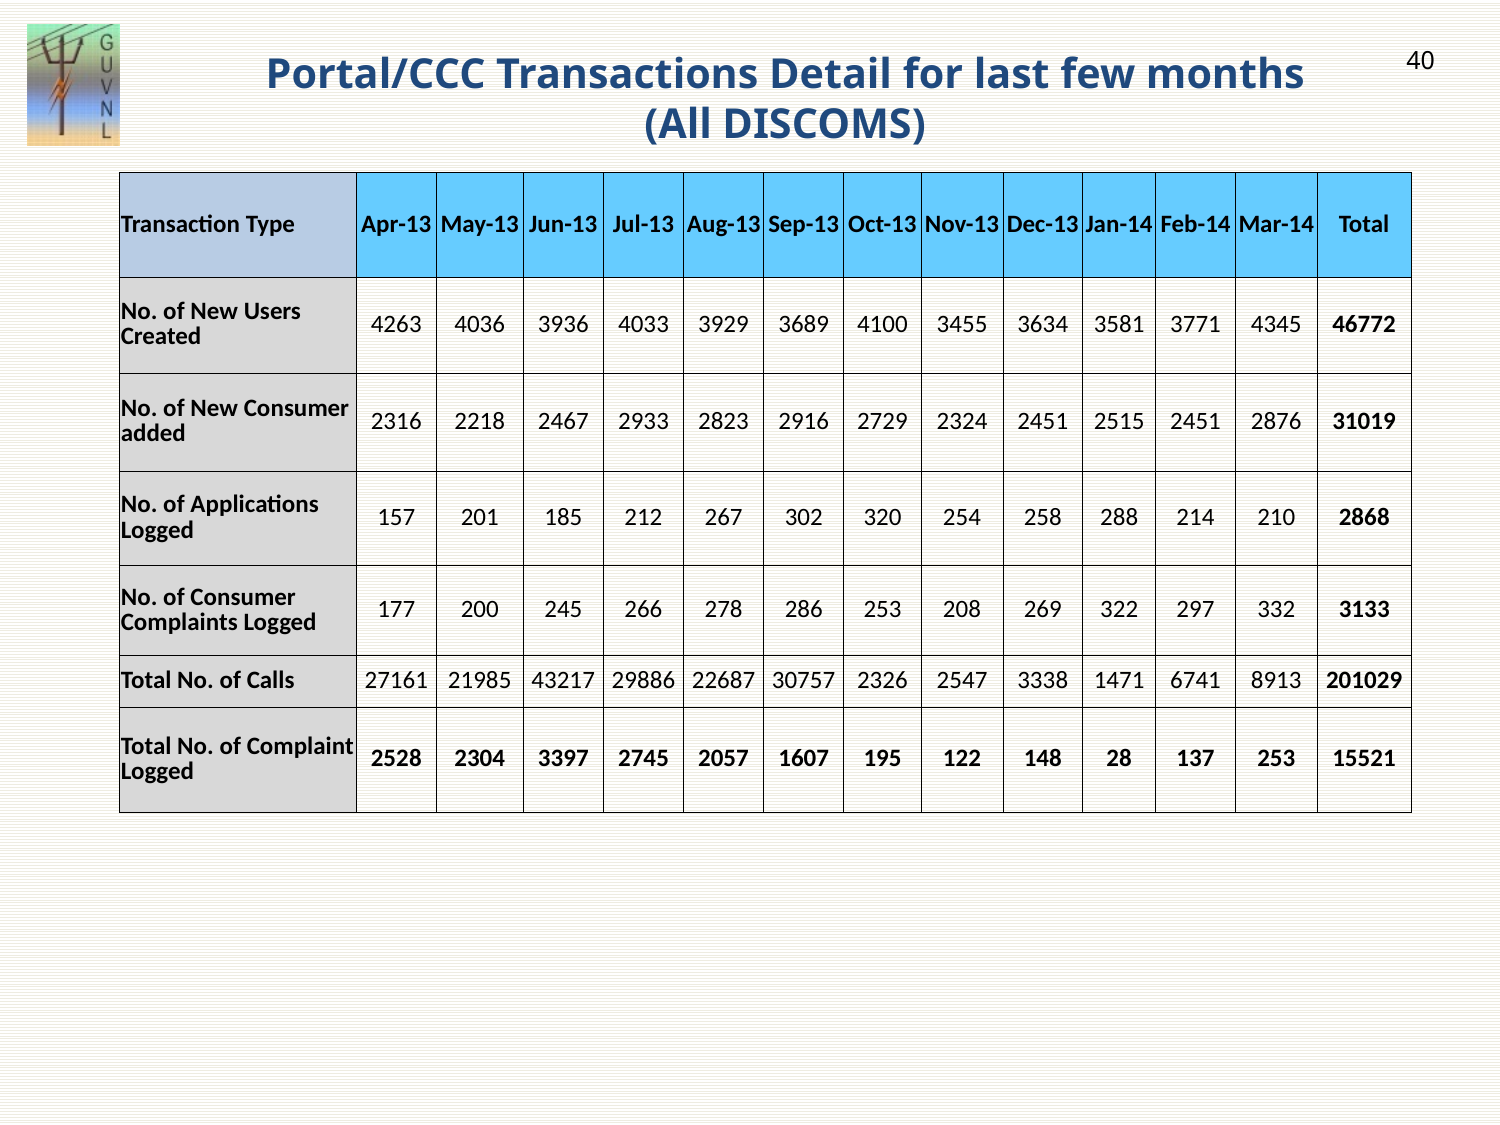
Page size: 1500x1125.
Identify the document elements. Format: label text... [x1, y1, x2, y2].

table_cell 4036 [437, 278, 523, 373]
table_cell 157 [357, 472, 436, 565]
table_cell 3581 [1083, 278, 1155, 373]
table_cell 2823 [684, 374, 763, 471]
table_cell 3455 [922, 278, 1003, 373]
table_cell 288 [1083, 472, 1155, 565]
table_cell 15521 [1318, 708, 1411, 812]
table_cell 2933 [604, 374, 683, 471]
table_header Jan-14 [1083, 173, 1155, 277]
table_header Total [1318, 173, 1411, 277]
table_header Feb-14 [1156, 173, 1235, 277]
table_cell 208 [922, 566, 1003, 655]
table_cell 8913 [1236, 656, 1317, 707]
table_header Mar-14 [1236, 173, 1317, 277]
table_cell 185 [524, 472, 603, 565]
table_cell 2745 [604, 708, 683, 812]
table_cell 3634 [1004, 278, 1082, 373]
table_cell 2316 [357, 374, 436, 471]
table_cell 320 [844, 472, 921, 565]
table_cell No. of New Consumer added [120, 374, 356, 471]
table_cell 1471 [1083, 656, 1155, 707]
table_cell 254 [922, 472, 1003, 565]
table_cell 30757 [764, 656, 843, 707]
table_cell 46772 [1318, 278, 1411, 373]
table_cell 4345 [1236, 278, 1317, 373]
table_cell Total No. of Complaint Logged [120, 708, 356, 812]
table_cell 2057 [684, 708, 763, 812]
table_cell 137 [1156, 708, 1235, 812]
table_cell No. of Applications Logged [120, 472, 356, 565]
table_cell 177 [357, 566, 436, 655]
table_cell 302 [764, 472, 843, 565]
table_cell 22687 [684, 656, 763, 707]
table_cell 2729 [844, 374, 921, 471]
table_cell 201 [437, 472, 523, 565]
table_cell 2324 [922, 374, 1003, 471]
table_cell 214 [1156, 472, 1235, 565]
table_cell 31019 [1318, 374, 1411, 471]
table_cell 27161 [357, 656, 436, 707]
table_cell 278 [684, 566, 763, 655]
table_cell No. of New Users Created [120, 278, 356, 373]
table_header Jun-13 [524, 173, 603, 277]
table_cell No. of Consumer Complaints Logged [120, 566, 356, 655]
table_cell 332 [1236, 566, 1317, 655]
table_header Oct-13 [844, 173, 921, 277]
table_cell 4033 [604, 278, 683, 373]
table_cell 210 [1236, 472, 1317, 565]
table_cell 269 [1004, 566, 1082, 655]
table_header Apr-13 [357, 173, 436, 277]
table_cell 28 [1083, 708, 1155, 812]
table_cell 3771 [1156, 278, 1235, 373]
table_cell 122 [922, 708, 1003, 812]
table_cell 4100 [844, 278, 921, 373]
table_cell 3936 [524, 278, 603, 373]
table_cell 3133 [1318, 566, 1411, 655]
table_cell 258 [1004, 472, 1082, 565]
table_header Jul-13 [604, 173, 683, 277]
table_cell 21985 [437, 656, 523, 707]
table_cell 2868 [1318, 472, 1411, 565]
table_cell 297 [1156, 566, 1235, 655]
table_cell 2304 [437, 708, 523, 812]
table_cell 148 [1004, 708, 1082, 812]
picture [26, 24, 120, 146]
table_cell 2876 [1236, 374, 1317, 471]
title Portal/CCC Transactions Detail for last few months (All DISCOMS) [223, 38, 1347, 155]
table_cell 4263 [357, 278, 436, 373]
table_cell 322 [1083, 566, 1155, 655]
table_cell 29886 [604, 656, 683, 707]
table_cell 200 [437, 566, 523, 655]
table_cell 2547 [922, 656, 1003, 707]
table_cell 2326 [844, 656, 921, 707]
table_cell 2916 [764, 374, 843, 471]
table_cell 2451 [1156, 374, 1235, 471]
table_header Sep-13 [764, 173, 843, 277]
table_cell 43217 [524, 656, 603, 707]
table_cell 253 [1236, 708, 1317, 812]
table_cell 3689 [764, 278, 843, 373]
table_cell 3929 [684, 278, 763, 373]
table_header Nov-13 [922, 173, 1003, 277]
table_header May-13 [437, 173, 523, 277]
table_cell 286 [764, 566, 843, 655]
table_cell Total No. of Calls [120, 656, 356, 707]
table_cell 253 [844, 566, 921, 655]
slide_number 40 [1324, 37, 1451, 116]
table_cell 2515 [1083, 374, 1155, 471]
table_header Dec-13 [1004, 173, 1082, 277]
table_cell 201029 [1318, 656, 1411, 707]
table_cell 2218 [437, 374, 523, 471]
table_cell 1607 [764, 708, 843, 812]
table_cell 267 [684, 472, 763, 565]
table_cell 2451 [1004, 374, 1082, 471]
table_cell 195 [844, 708, 921, 812]
table_cell 245 [524, 566, 603, 655]
table_cell 2467 [524, 374, 603, 471]
table_cell 212 [604, 472, 683, 565]
table_header Aug-13 [684, 173, 763, 277]
table_cell 6741 [1156, 656, 1235, 707]
table_header Transaction Type [120, 173, 356, 277]
table_cell 2528 [357, 708, 436, 812]
table_cell 3397 [524, 708, 603, 812]
table_cell 266 [604, 566, 683, 655]
table_cell 3338 [1004, 656, 1082, 707]
